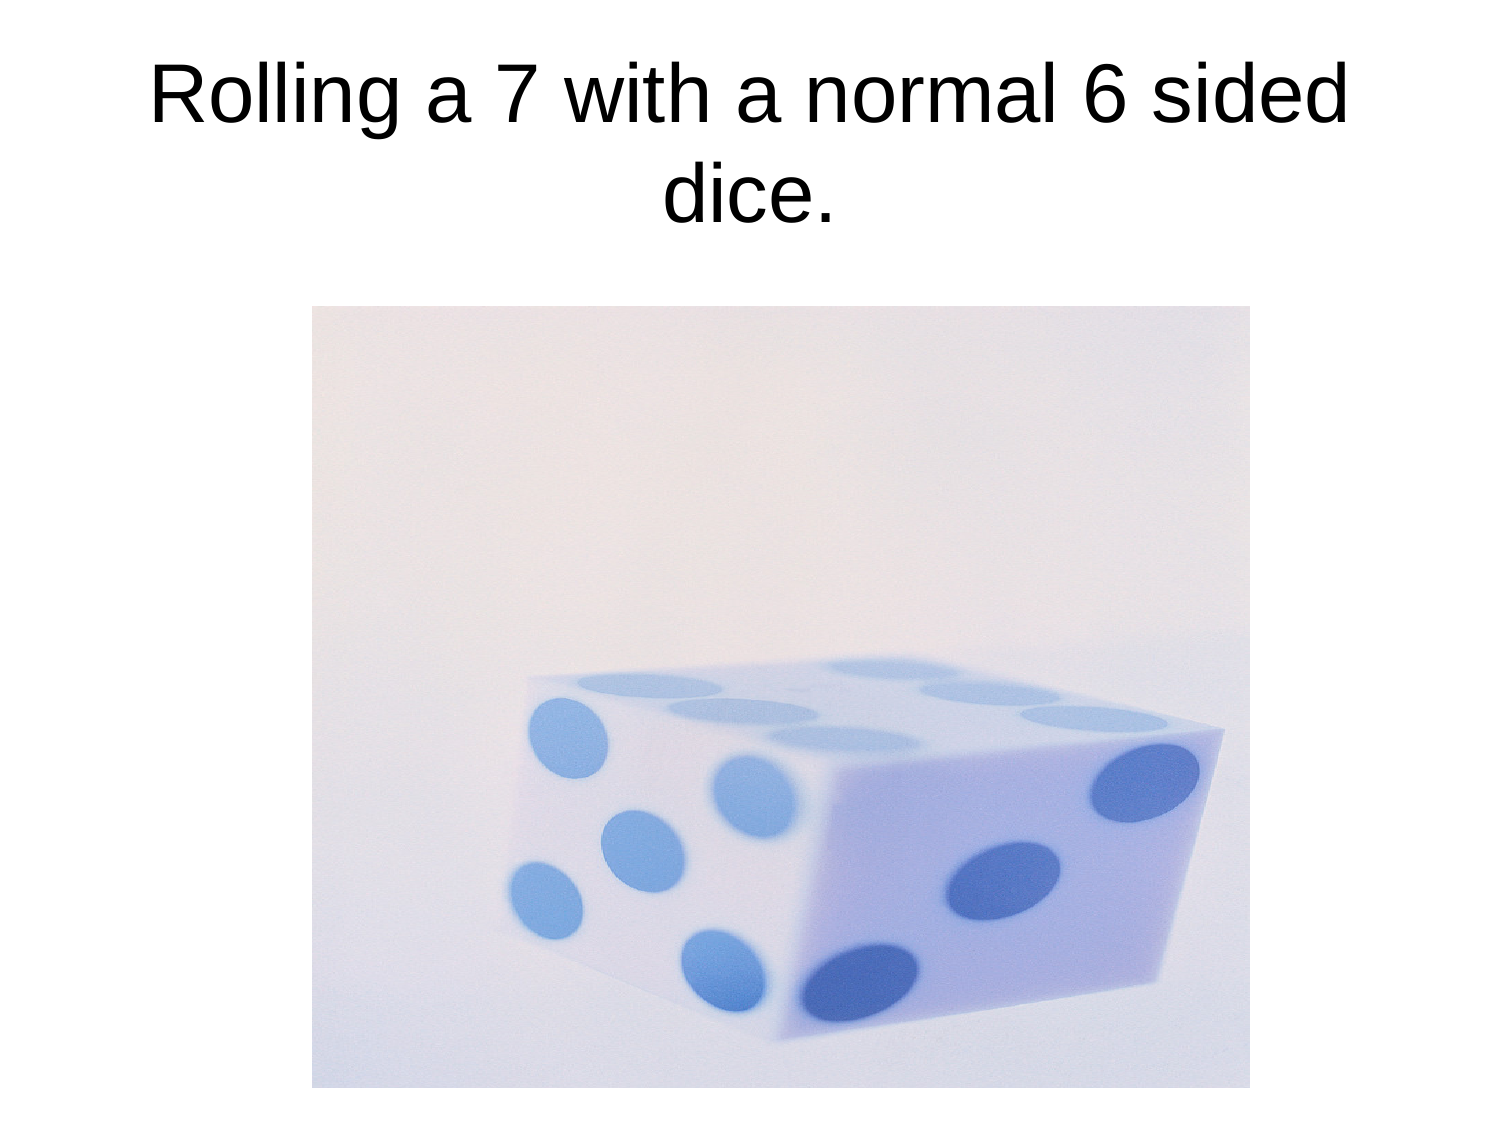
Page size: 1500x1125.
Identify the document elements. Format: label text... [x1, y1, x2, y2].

title Rolling a 7 with a normal 6 sided dice. [74, 44, 1426, 233]
picture [312, 306, 1251, 1088]
